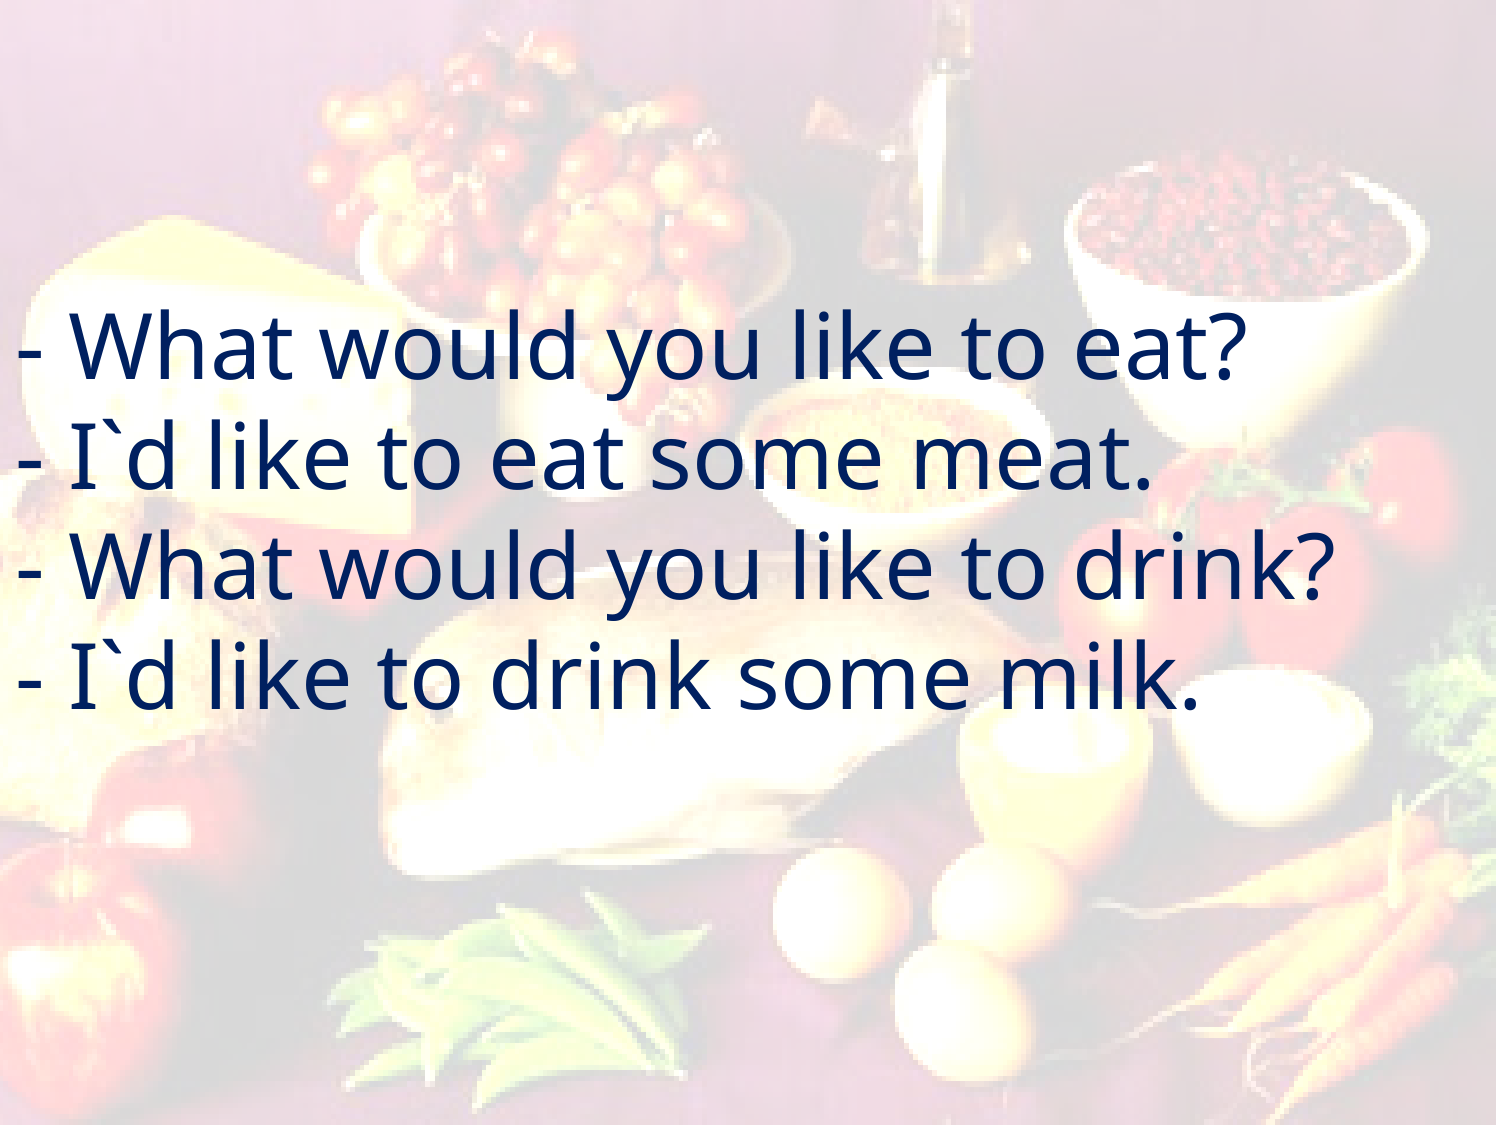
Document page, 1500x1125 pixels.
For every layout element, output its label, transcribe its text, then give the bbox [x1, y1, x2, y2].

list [0, 0, 1496, 1125]
title - What would you like to eat? - I`d like to eat some meat. - What would you like to drink? - I`d like to drink some milk. [1496, 0, 1500, 1125]
